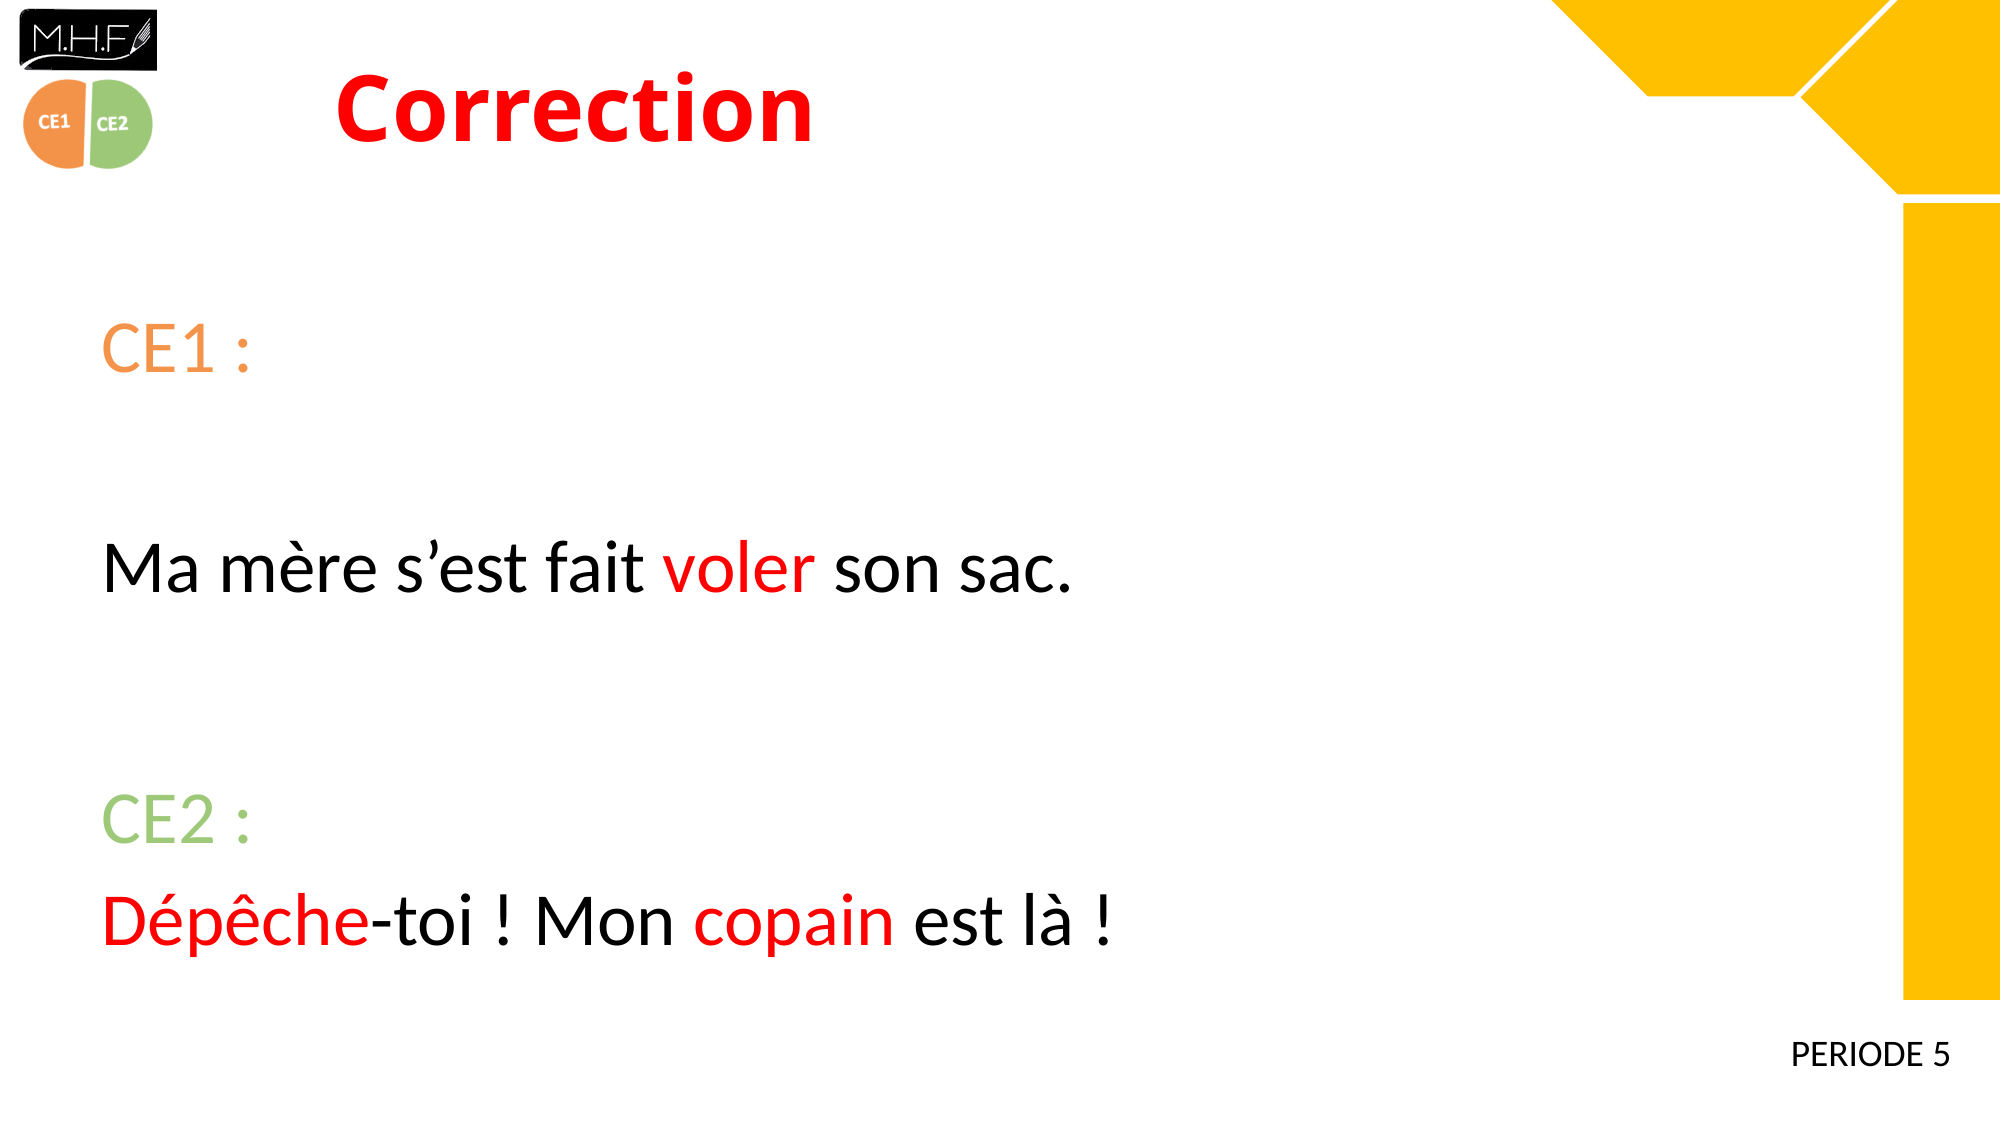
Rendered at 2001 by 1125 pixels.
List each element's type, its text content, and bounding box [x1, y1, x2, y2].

text_box [1549, 0, 1892, 98]
text_box [1799, 0, 2000, 196]
text_box PERIODE 5 [1362, 1021, 1967, 1125]
title Correction [318, 3, 1865, 221]
text_box [1902, 202, 2000, 1001]
list CE1 : Ma mère s’est fait voler son sac. CE2 : Dépêche-toi ! Mon copain est là ! [86, 300, 1748, 1015]
picture [1, 7, 177, 207]
